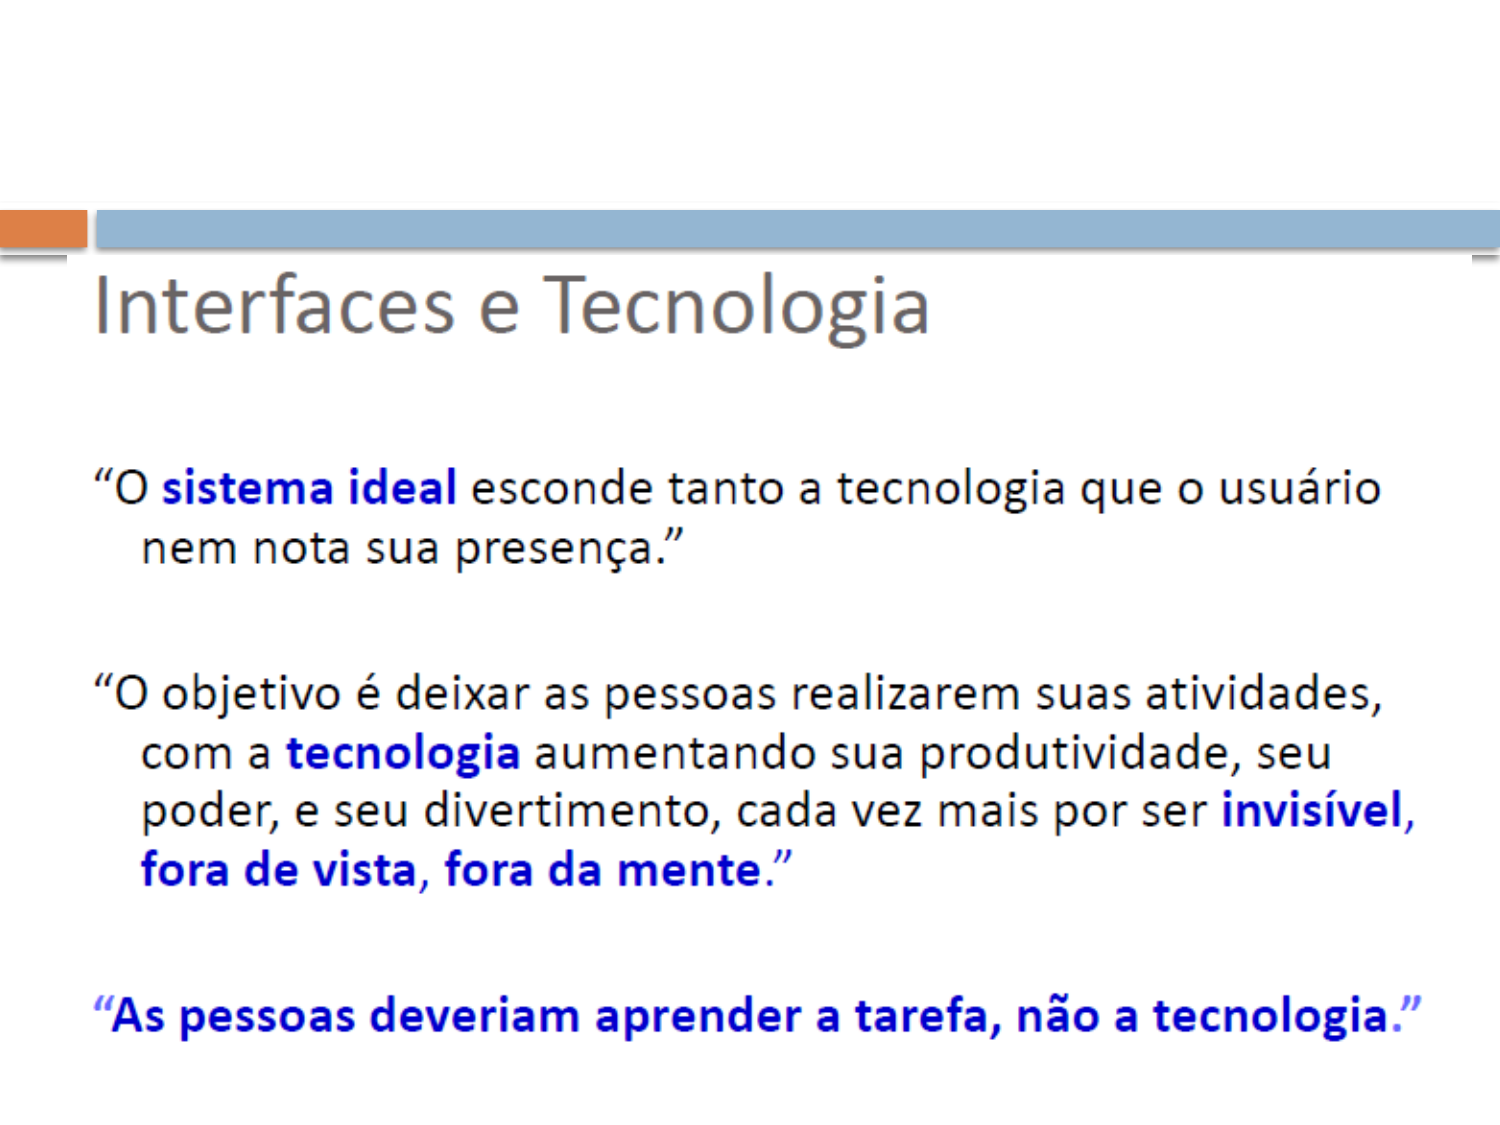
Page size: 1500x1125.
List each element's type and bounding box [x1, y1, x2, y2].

picture [67, 254, 1472, 1059]
